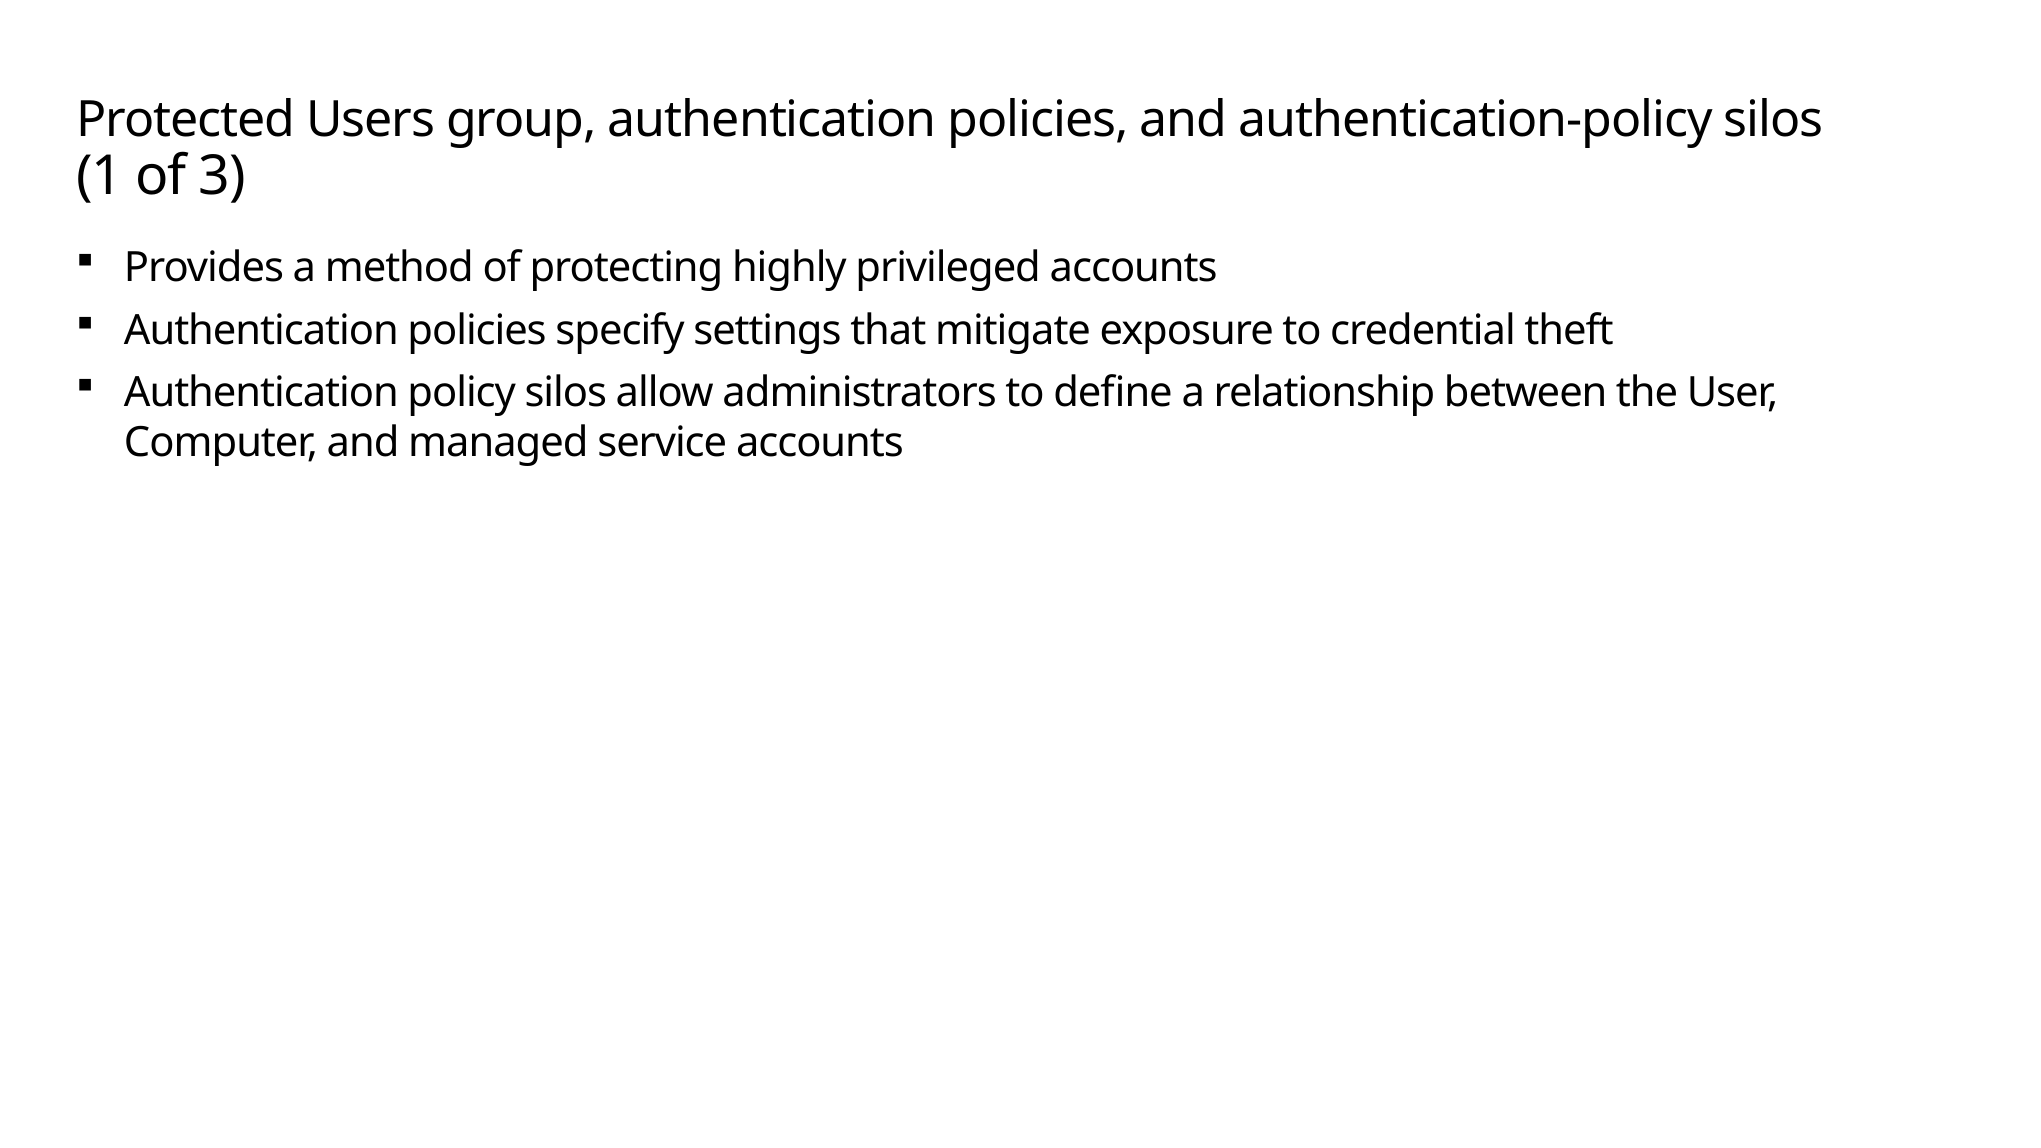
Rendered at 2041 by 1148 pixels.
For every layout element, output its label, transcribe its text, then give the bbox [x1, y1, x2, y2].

title Protected Users group, authentication policies, and authentication-policy silos (1 of 3) [76, 93, 1996, 161]
list Provides a method of protecting highly privileged accounts Authentication policies specify settings that mitigate exposure to credential theft Authentication policy silos allow administrators to define a relationship between the User, Computer, and managed service accounts [76, 240, 1970, 1074]
